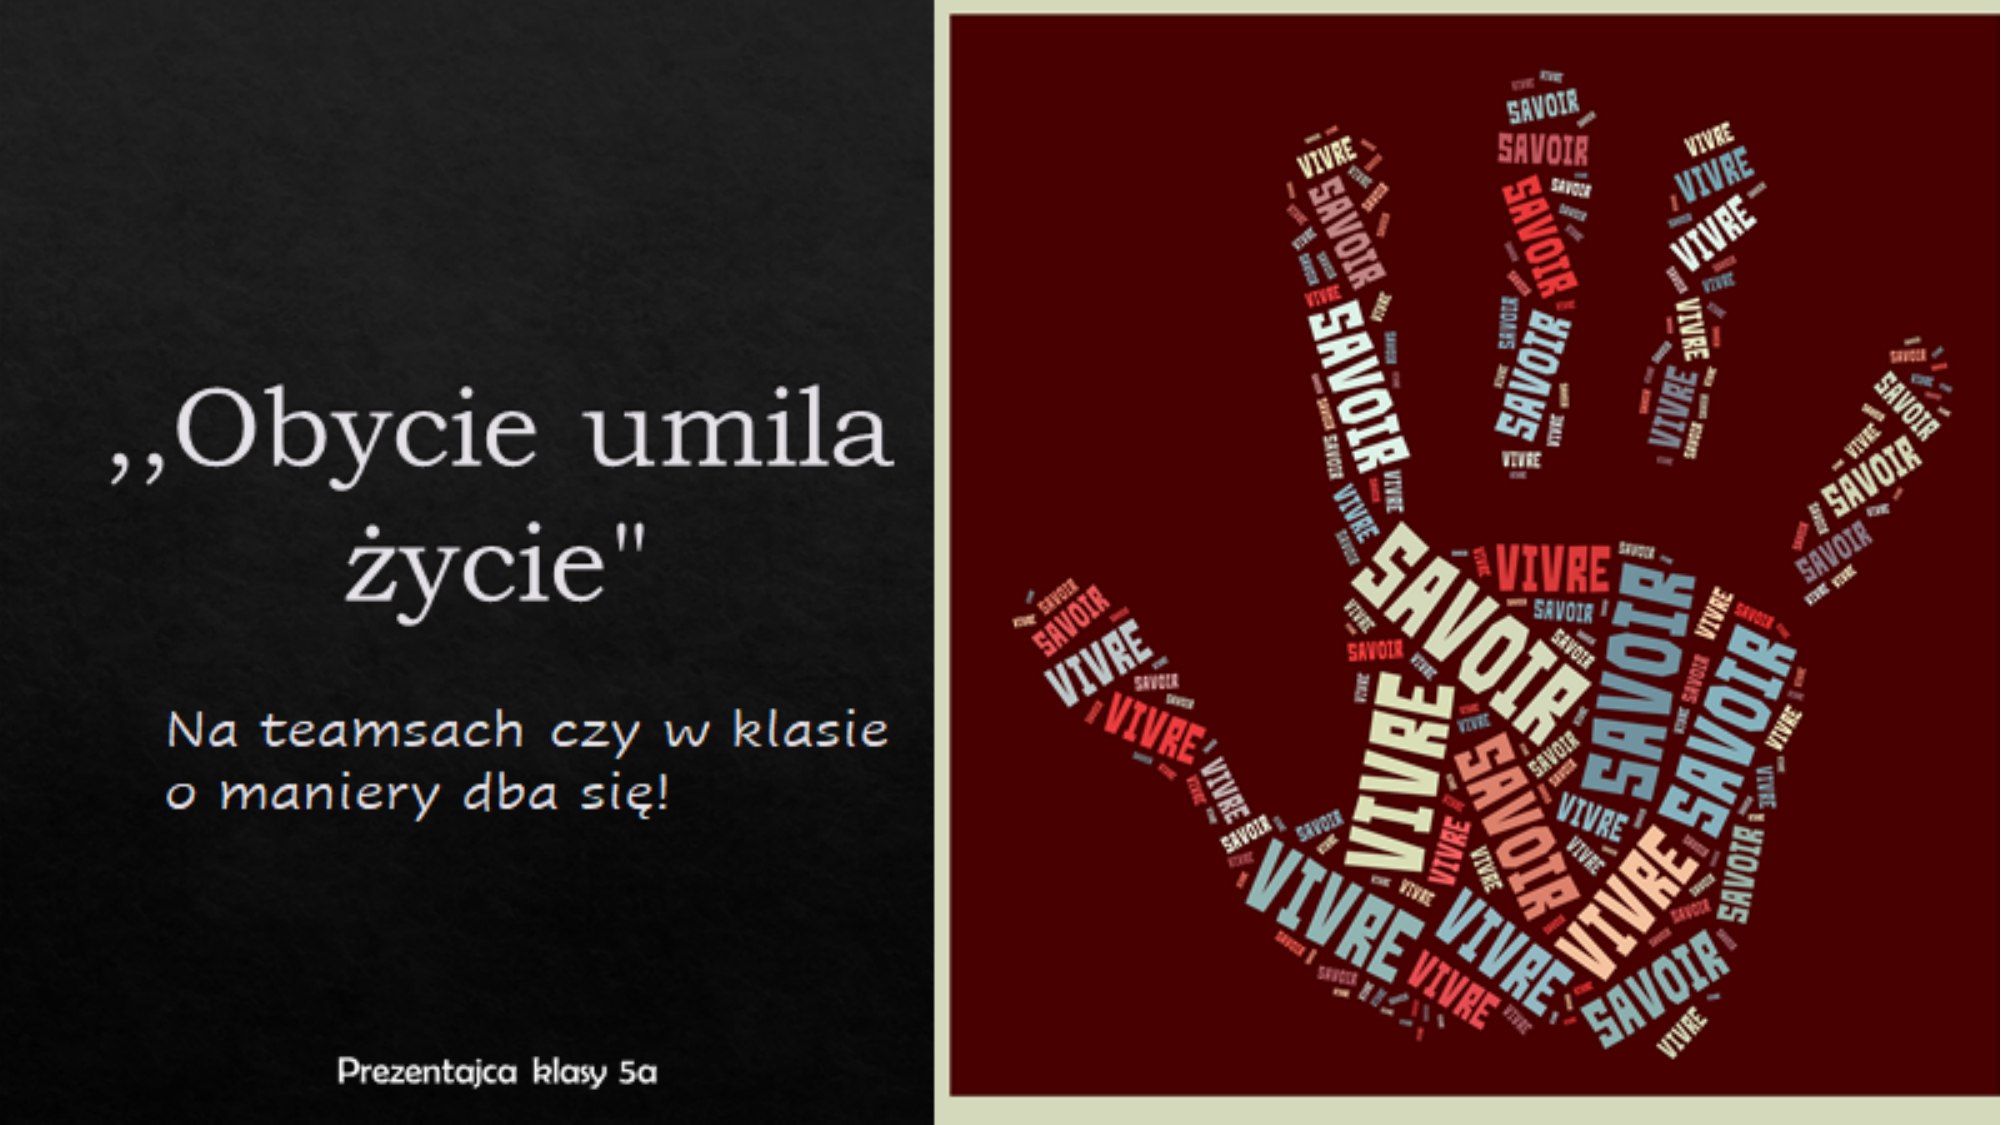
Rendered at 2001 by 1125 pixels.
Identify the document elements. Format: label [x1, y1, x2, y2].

list [0, 0, 2000, 1125]
